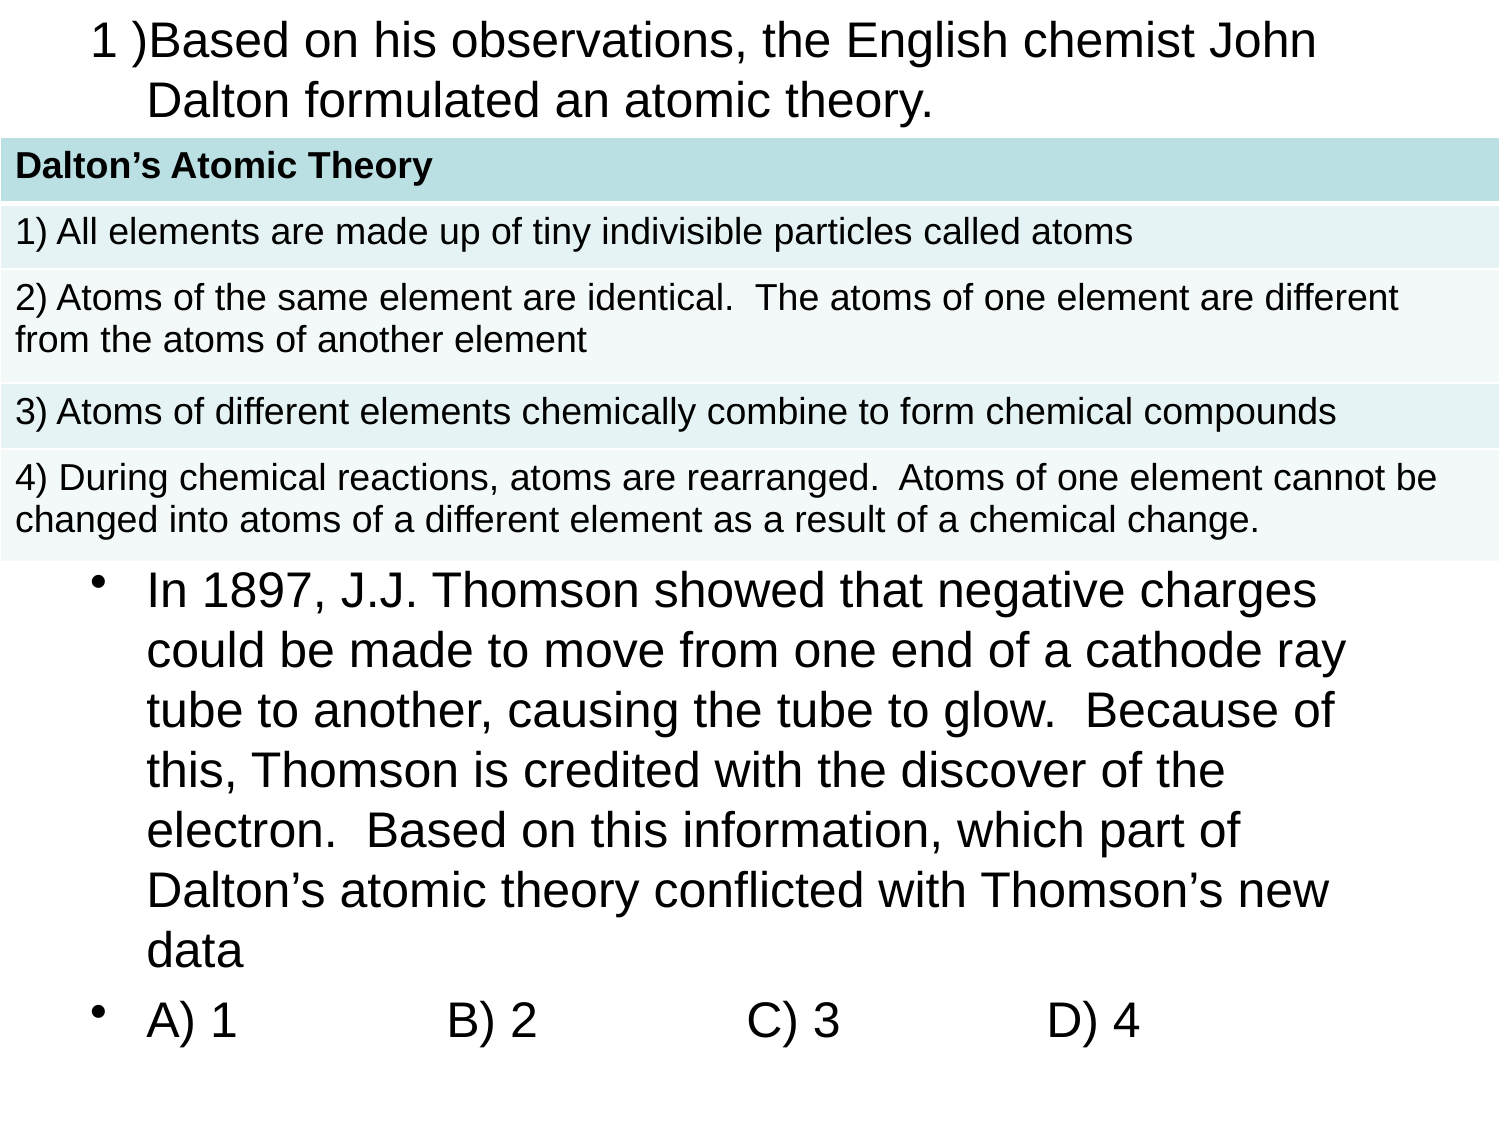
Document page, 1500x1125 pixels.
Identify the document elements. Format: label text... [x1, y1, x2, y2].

table_cell 1) All elements are made up of tiny indivisible particles called atoms [1, 206, 1499, 268]
table_cell 4) During chemical reactions, atoms are rearranged. Atoms of one element cannot be changed into atoms of a different element as a result of a chemical change. [1, 450, 1499, 561]
list 1 )Based on his observations, the English chemist John Dalton formulated an atomic theory. In 1897, J.J. Thomson showed that negative charges could be made to move from one end of a cathode ray tube to another, causing the tube to glow. Because of this, Thomson is credited with the discover of the electron. Based on this information, which part of Dalton’s atomic theory conflicted with Thomson’s new data A) 1 B) 2 C) 3 D) 4 [74, 0, 1426, 137]
table_cell 2) Atoms of the same element are identical. The atoms of one element are different from the atoms of another element [1, 270, 1499, 382]
table_cell 3) Atoms of different elements chemically combine to form chemical compounds [1, 384, 1499, 448]
table_header Dalton’s Atomic Theory [1, 138, 1499, 201]
list 1 )Based on his observations, the English chemist John Dalton formulated an atomic theory. In 1897, J.J. Thomson showed that negative charges could be made to move from one end of a cathode ray tube to another, causing the tube to glow. Because of this, Thomson is credited with the discover of the electron. Based on this information, which part of Dalton’s atomic theory conflicted with Thomson’s new data A) 1 B) 2 C) 3 D) 4 [74, 563, 1426, 1006]
